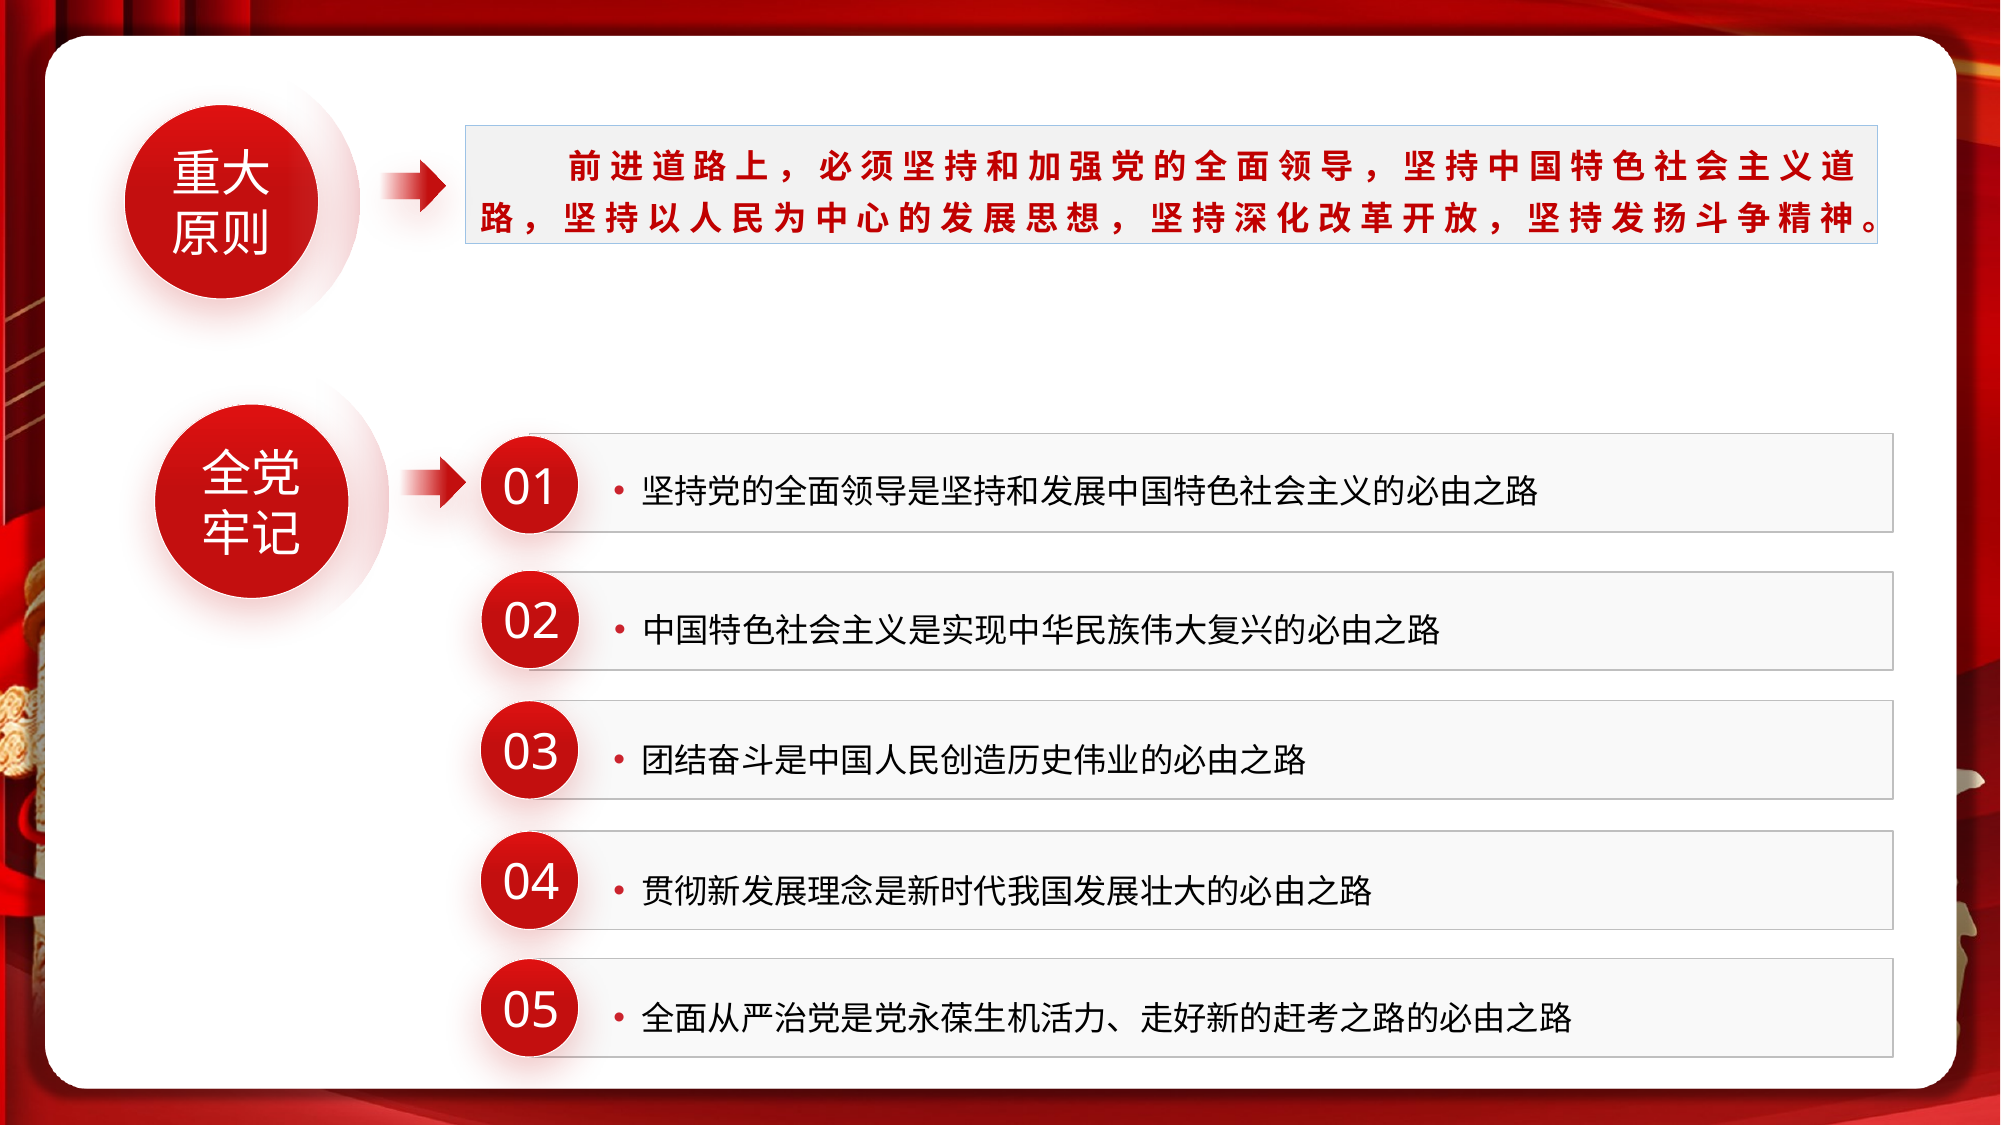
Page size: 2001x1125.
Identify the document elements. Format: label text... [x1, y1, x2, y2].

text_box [480, 433, 1893, 535]
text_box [83, 63, 360, 340]
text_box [112, 361, 389, 637]
text_box [399, 456, 464, 508]
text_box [480, 831, 1893, 930]
picture [0, 0, 2001, 1125]
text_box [480, 958, 1893, 1058]
text_box 前进道路上，必须坚持和加强党的全面领导，坚持中国特色社会主义道路，坚持以人民为中心的发展思想，坚持深化改革开放，坚持发扬斗争精神。 [465, 125, 1878, 244]
text_box [379, 160, 446, 212]
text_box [481, 570, 1894, 671]
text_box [480, 700, 1893, 800]
